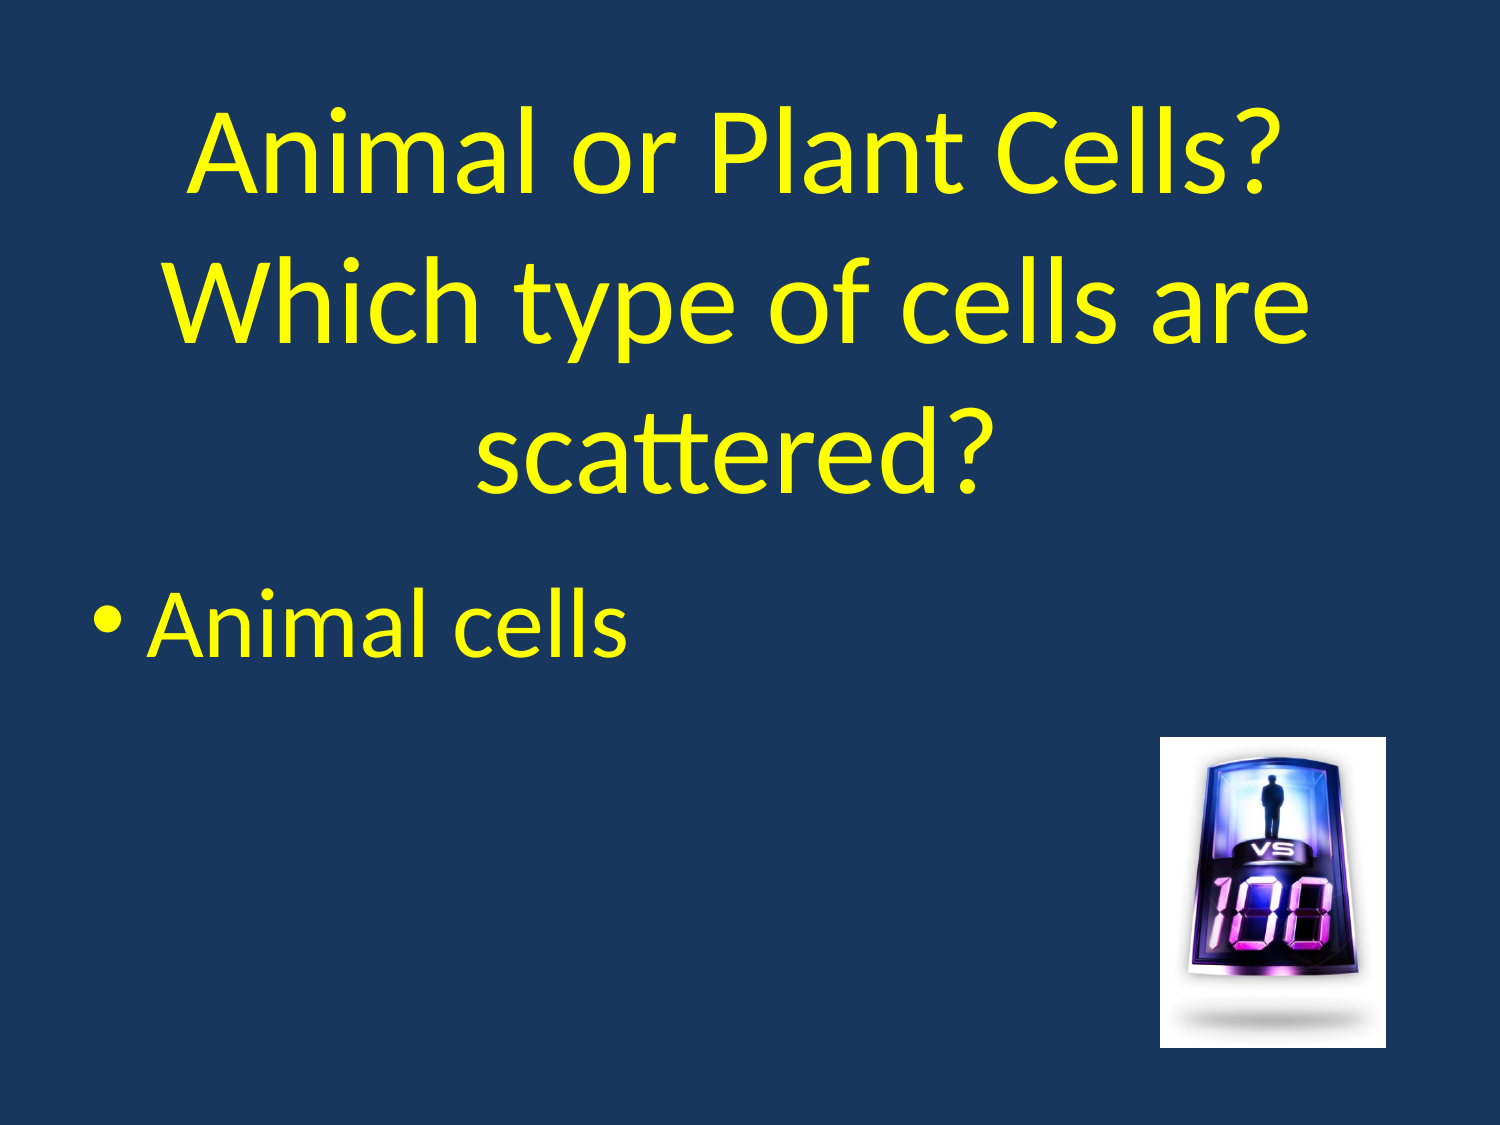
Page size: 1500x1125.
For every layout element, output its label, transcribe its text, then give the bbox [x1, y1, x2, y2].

title Animal or Plant Cells? Which type of cells are scattered? [62, 200, 1413, 388]
list Animal cells [75, 549, 1425, 725]
picture [1160, 737, 1386, 1049]
